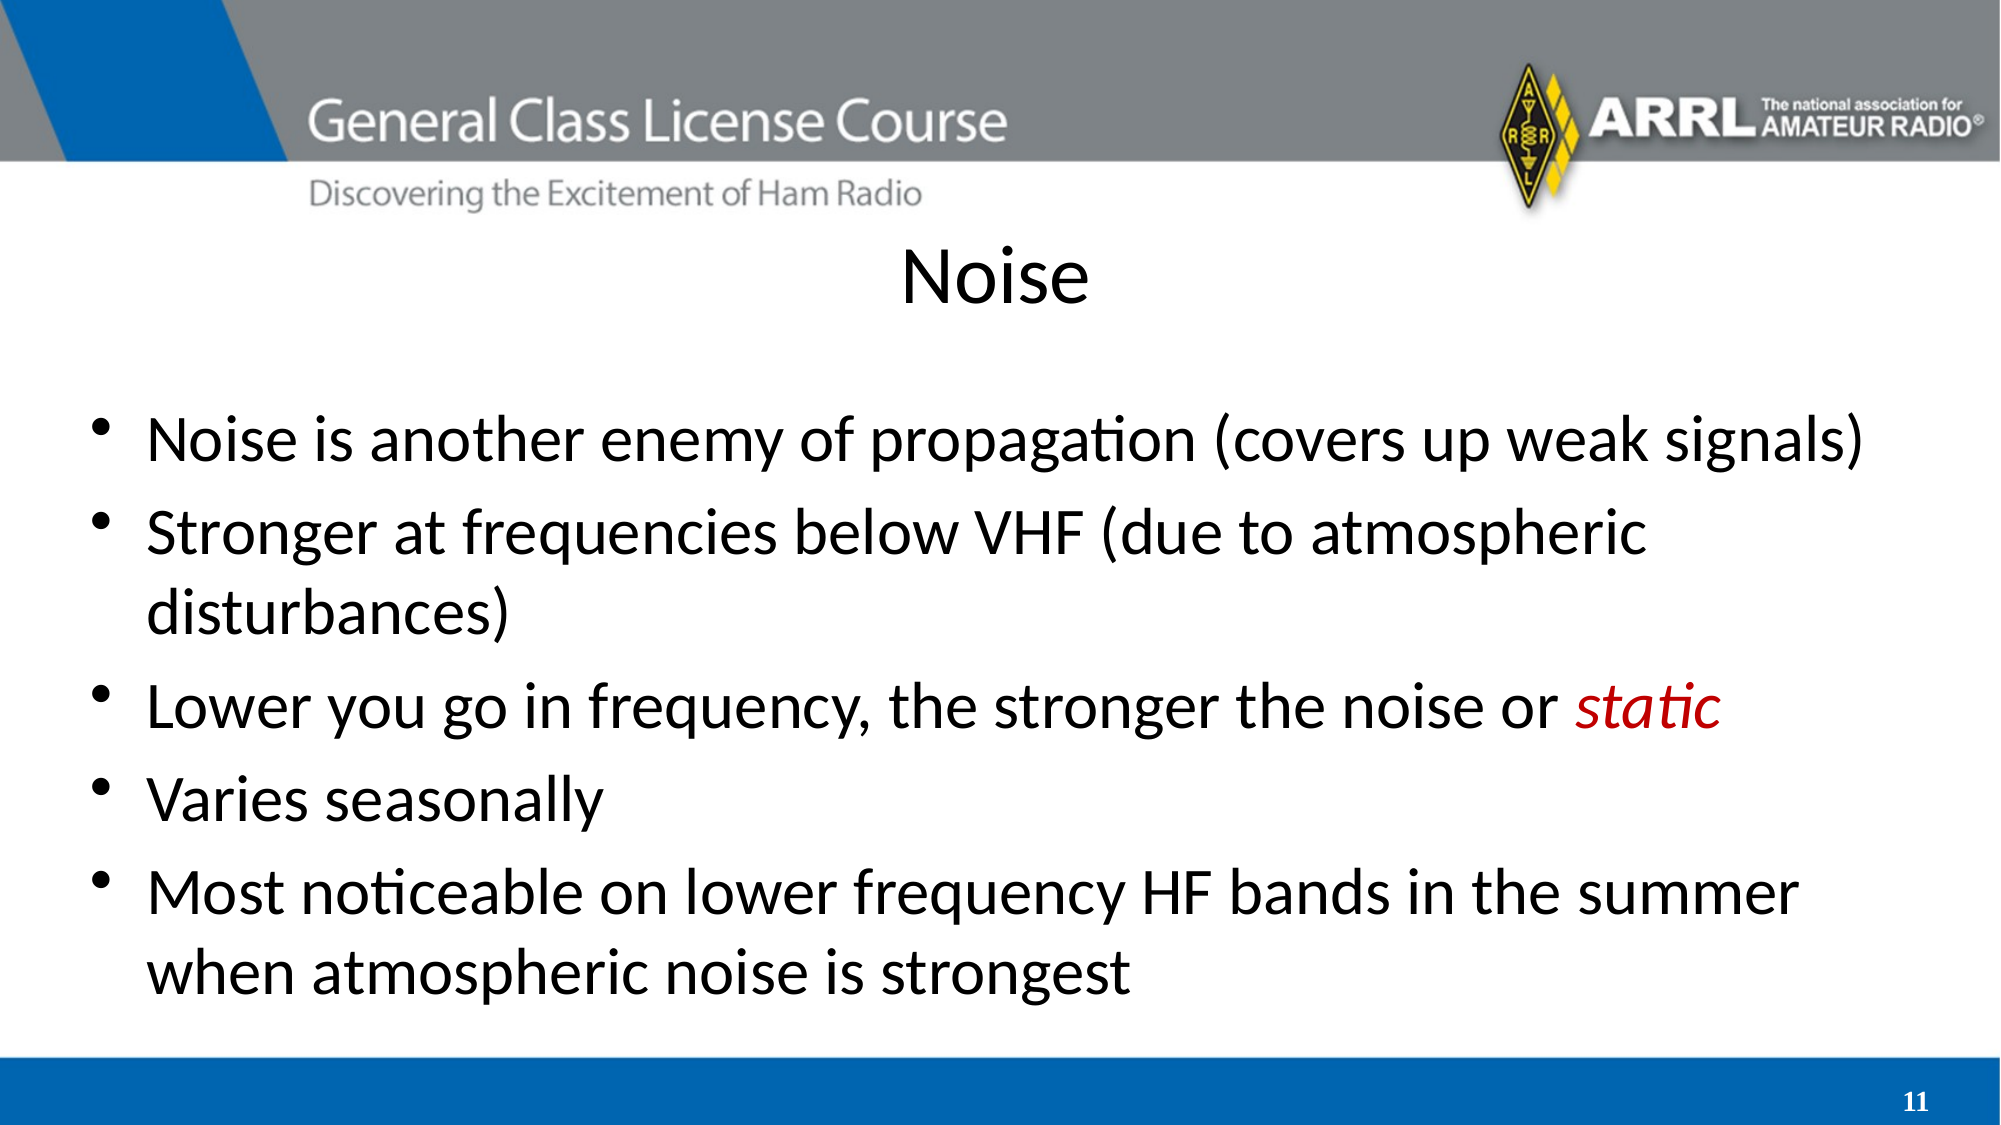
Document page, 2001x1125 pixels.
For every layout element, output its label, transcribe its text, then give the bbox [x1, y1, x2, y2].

title Noise [96, 212, 1897, 356]
picture [0, 0, 2001, 1125]
list Noise is another enemy of propagation (covers up weak signals) Stronger at frequencies below VHF (due to atmospheric disturbances) Lower you go in frequency, the stronger the noise or static Varies seasonally Most noticeable on lower frequency HF bands in the summer when atmospheric noise is strongest [75, 387, 1913, 1075]
